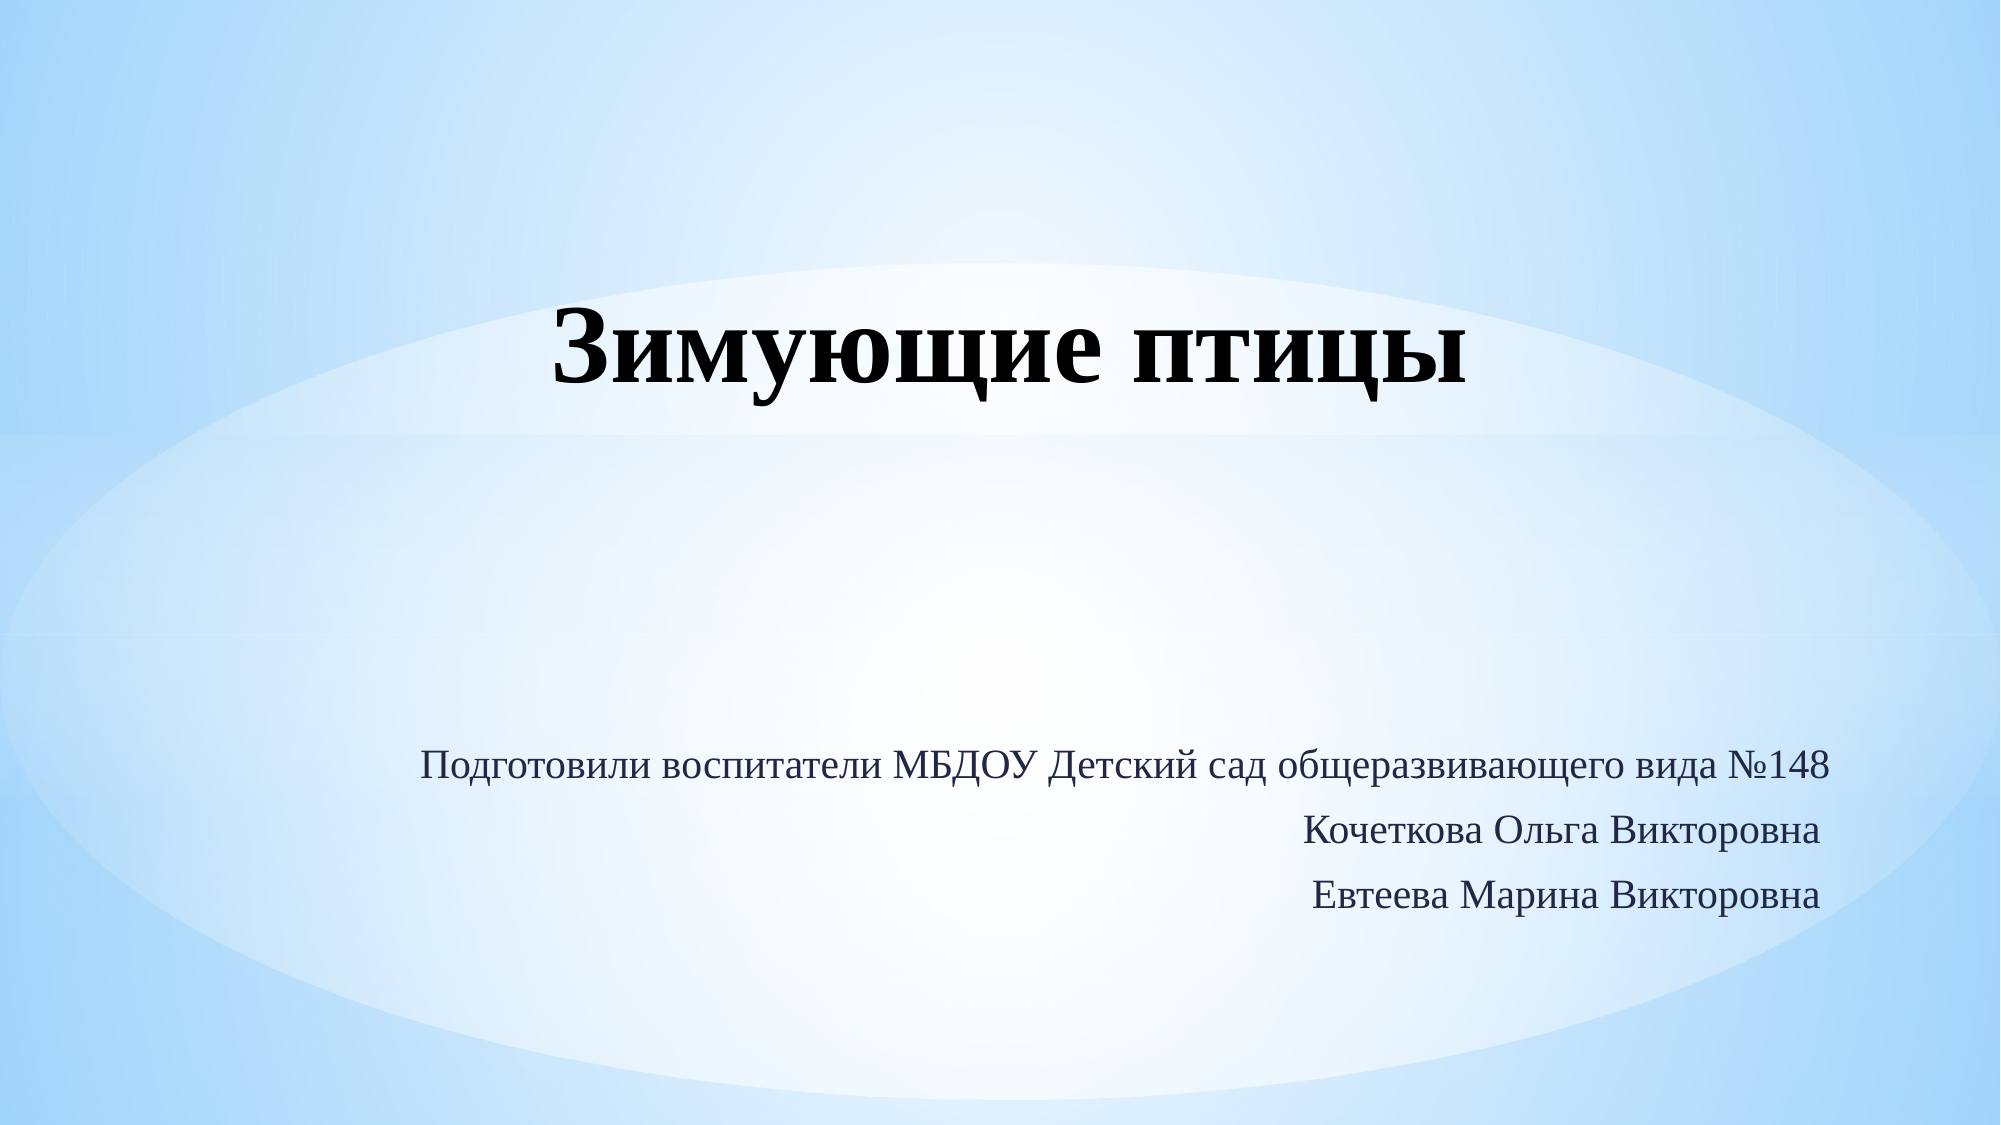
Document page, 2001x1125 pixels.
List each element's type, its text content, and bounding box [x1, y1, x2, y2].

title Зимующие птицы [225, 262, 1795, 557]
subtitle Подготовили воспитатели МБДОУ Детский сад общеразвивающего вида №148 Кочеткова Ольга Викторовна Евтеева Марина Викторовна [346, 729, 1847, 941]
